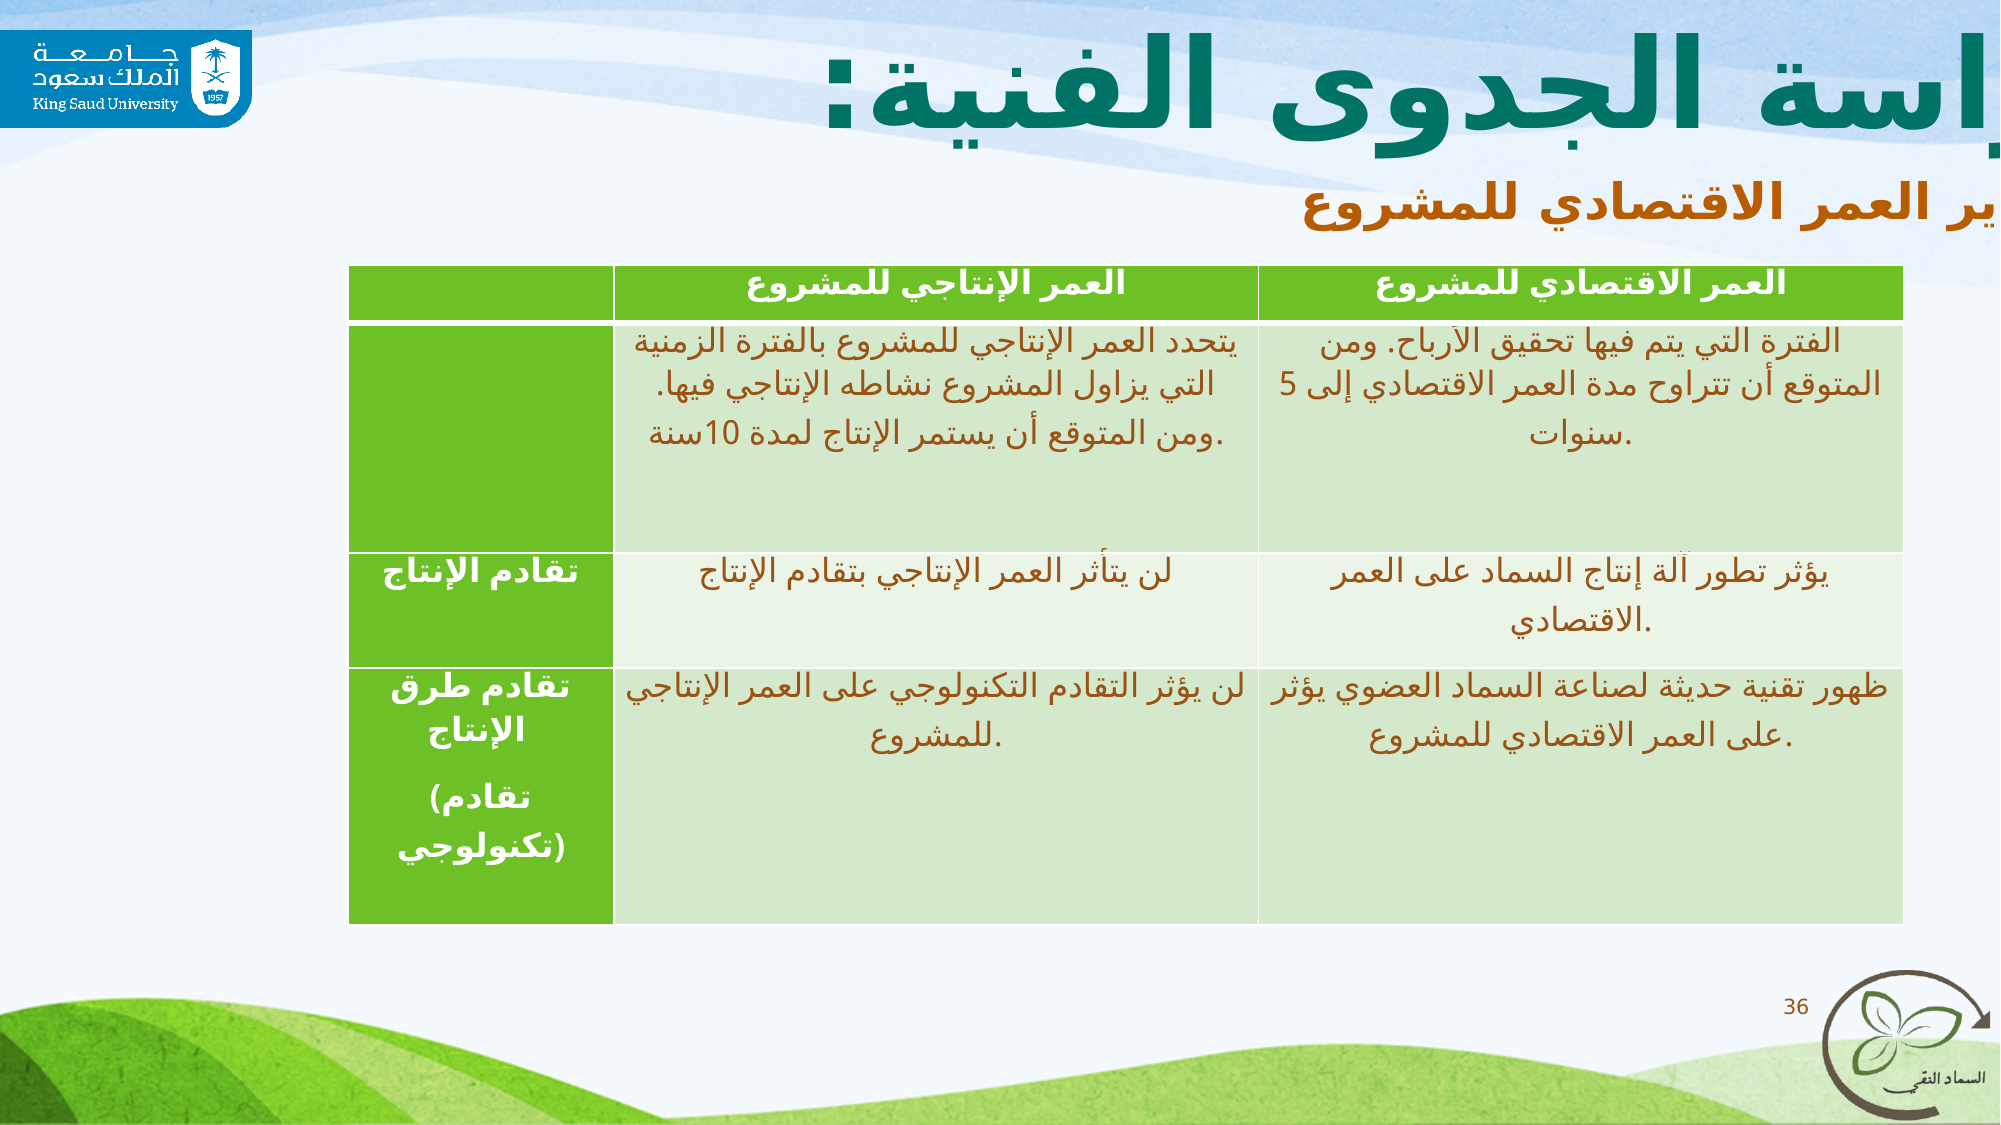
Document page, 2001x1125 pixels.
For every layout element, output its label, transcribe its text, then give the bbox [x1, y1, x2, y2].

text_box ثالثا دراسة الجدوى الفنية: [800, 0, 2000, 161]
table_header العمر الاقتصادي للمشروع [1259, 266, 1903, 320]
table_cell الفترة التي يتم فيها تحقيق الأرباح. ومن المتوقع أن تتراوح مدة العمر الاقتصادي إلى 5 سنوات. [1259, 326, 1903, 552]
table_cell يتحدد العمر الإنتاجي للمشروع بالفترة الزمنية التي يزاول المشروع نشاطه الإنتاجي فيها. ومن المتوقع أن يستمر الإنتاج لمدة 10سنة. [615, 326, 1258, 552]
table_cell [349, 326, 613, 552]
table_cell لن يؤثر التقادم التكنولوجي على العمر الإنتاجي للمشروع. [615, 669, 1258, 924]
table_cell تقادم الإنتاج [349, 554, 613, 667]
slide_number 36 [1699, 987, 1816, 1025]
picture [0, 0, 2001, 1125]
picture [55, 75, 60, 86]
table_header العمر الإنتاجي للمشروع [615, 266, 1258, 320]
table_cell لن يتأثر العمر الإنتاجي بتقادم الإنتاج [615, 554, 1258, 667]
table_cell يؤثر تطور آلة إنتاج السماد على العمر الاقتصادي. [1259, 554, 1903, 667]
text_box تقدير العمر الاقتصادي للمشروع [1285, 162, 2000, 238]
picture [192, 41, 239, 115]
table_header [349, 266, 613, 320]
table_cell تقادم طرق الإنتاج (تقادم تكنولوجي) [349, 669, 613, 924]
table_cell ظهور تقنية حديثة لصناعة السماد العضوي يؤثر على العمر الاقتصادي للمشروع. [1259, 669, 1903, 924]
